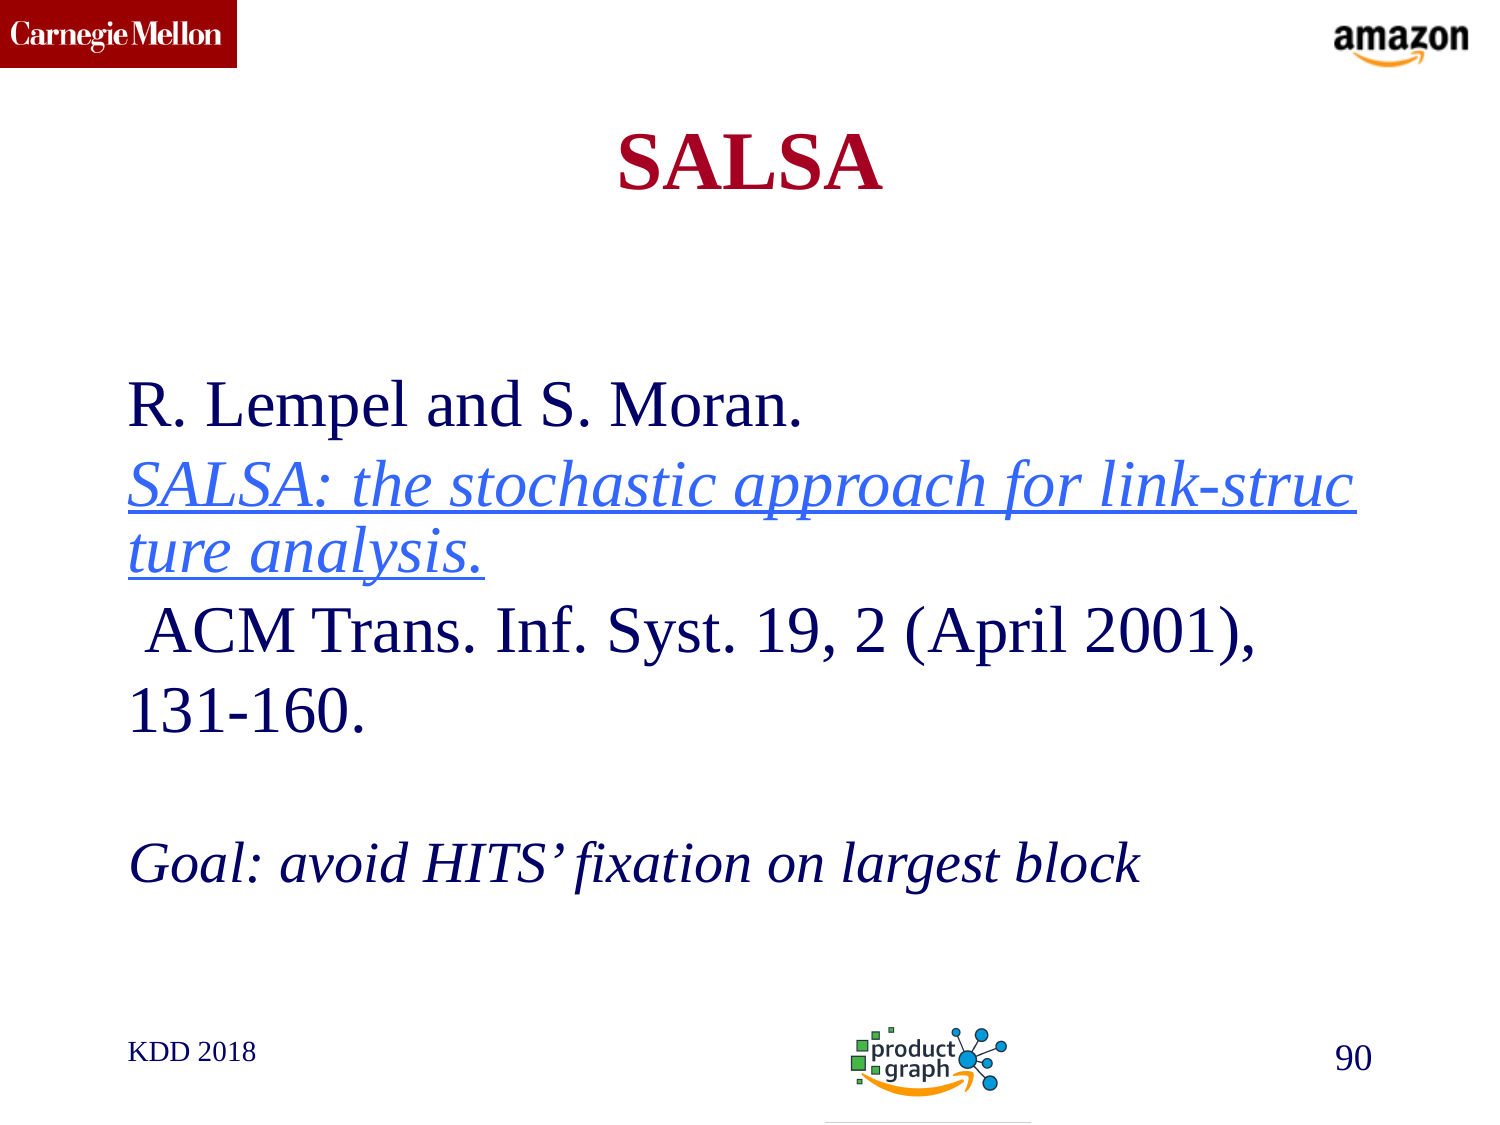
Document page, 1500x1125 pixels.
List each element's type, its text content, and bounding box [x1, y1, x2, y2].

picture [1322, 4, 1484, 88]
picture [0, 0, 237, 68]
slide_number KDD 2018 [112, 1024, 426, 1101]
text_box Goal: avoid HITS’ fixation on largest block [113, 817, 1157, 902]
title SALSA [112, 99, 1388, 213]
slide_number 90 [1074, 1024, 1388, 1101]
list R. Lempel and S. Moran. SALSA: the stochastic approach for link-structure analysis. ACM Trans. Inf. Syst. 19, 2 (April 2001), 131-160. [112, 351, 1388, 1006]
